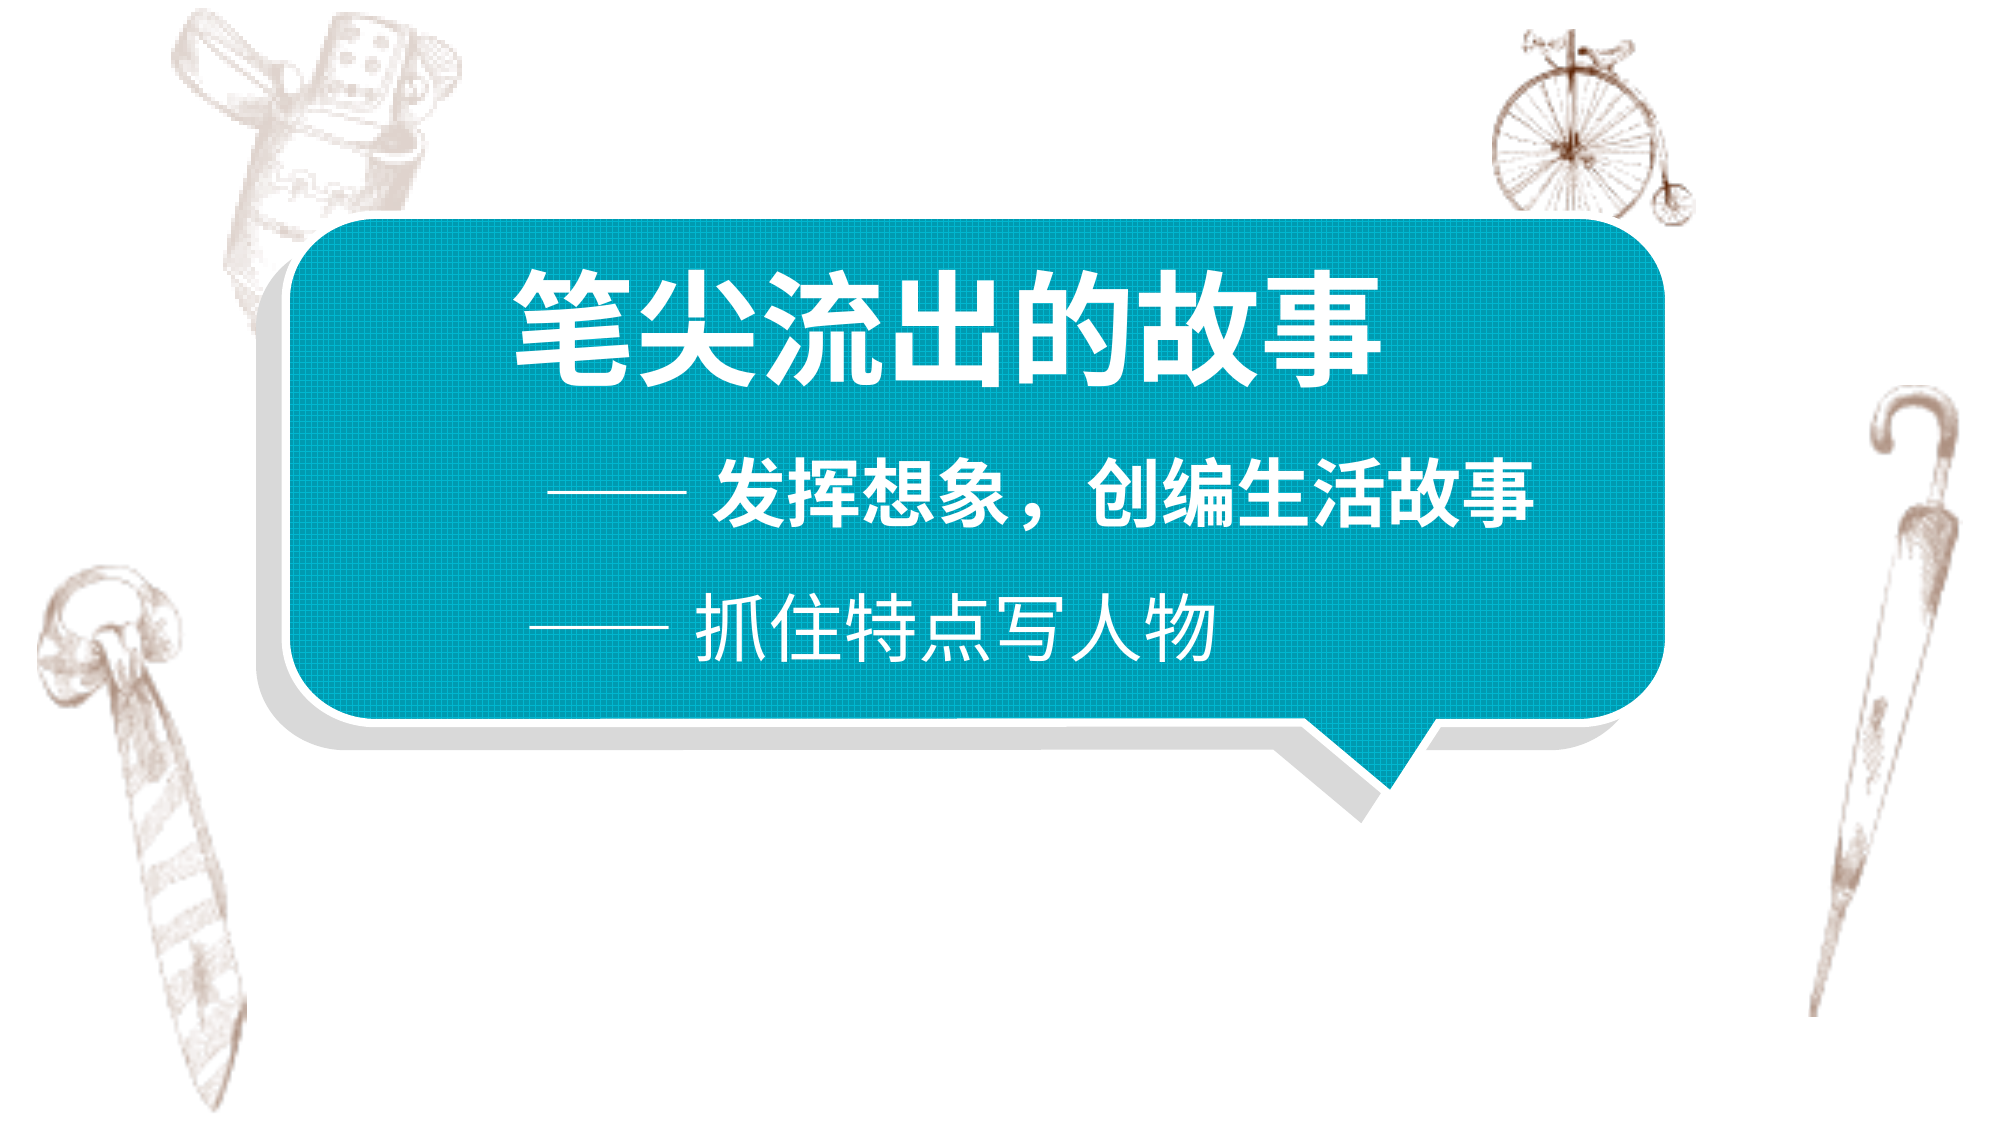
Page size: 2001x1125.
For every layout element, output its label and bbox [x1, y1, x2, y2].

text_box [256, 214, 1670, 824]
picture [37, 563, 247, 1117]
picture [1492, 29, 1696, 233]
picture [1808, 385, 1963, 1017]
picture [171, 8, 462, 348]
